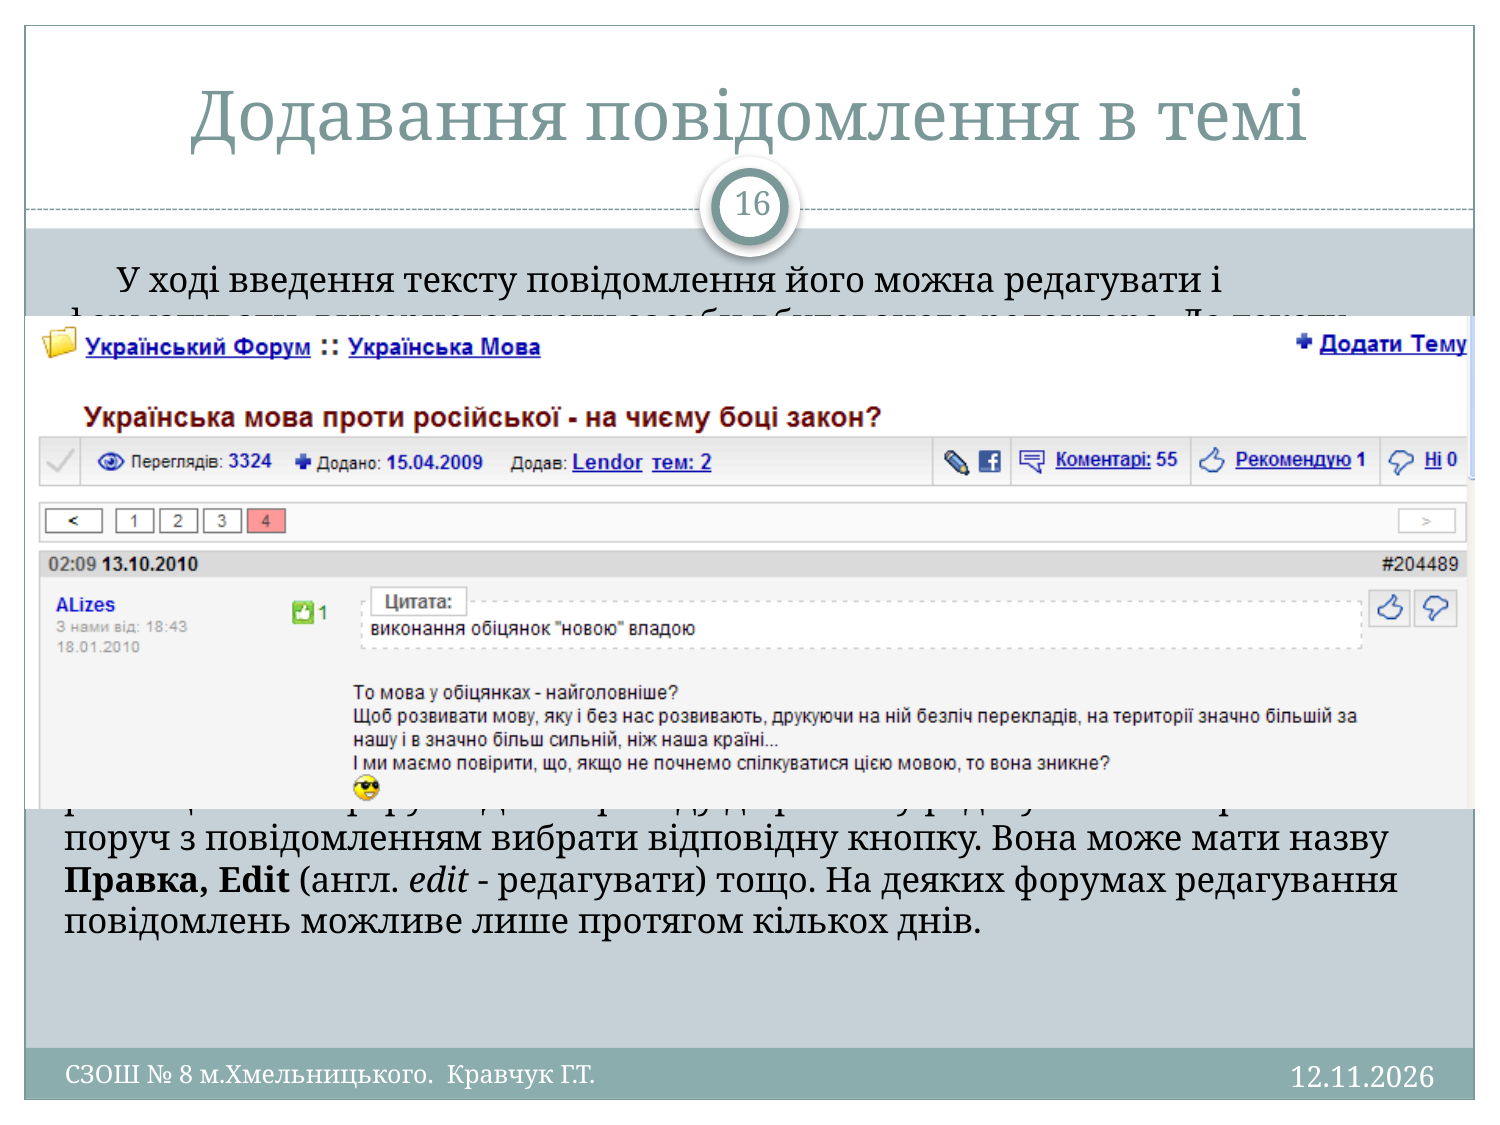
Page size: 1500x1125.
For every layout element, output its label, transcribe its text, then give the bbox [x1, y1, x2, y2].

slide_number 16 [715, 168, 791, 241]
picture [25, 316, 1475, 809]
footer СЗОШ № 8 м.Хмельницького. Кравчук Г.Т. [50, 1051, 638, 1112]
title Додавання повідомлення в темі [49, 37, 1450, 162]
list У ході введення тексту повідомлення його можна редагувати і форматувати, використовуючи засоби вбудованого редактора. До тексту можна додавати смайлики, вибираючи їх із колекції. У ході обговорення теми можна цитувати повністю або частково повідомлення інших користувачів. Для цього слід виділити фрагмент тексту для цитування та вибрати кнопку поруч з текстом повідомлення, призначену для введення цитати, наприклад, Цитата, Quote (англ. quote - цитата) тощо. При цьому цитата буде вставлена в поле для введення тексту повідомлення разом з логіном користувача, на повідомлення якого дається відповідь. Якщо фрагмент тексту не виділяти, то до цитати повністю потрапить повідомлення, поруч з яким була вибрана вказана кнопка. Свої повідомлення в темі користувач може редагувати й після їхнього розміщення на форумі. Для переходу до режиму редагування потрібно поруч з повідомленням вибрати відповідну кнопку. Вона може мати назву Правка, Edit (англ. edit - редагувати) тощо. На деяких форумах редагування повідомлень можливе лише протягом кількох днів. [49, 818, 1445, 1001]
list У ході введення тексту повідомлення його можна редагувати і форматувати, використовуючи засоби вбудованого редактора. До тексту можна додавати смайлики, вибираючи їх із колекції. У ході обговорення теми можна цитувати повністю або частково повідомлення інших користувачів. Для цього слід виділити фрагмент тексту для цитування та вибрати кнопку поруч з текстом повідомлення, призначену для введення цитати, наприклад, Цитата, Quote (англ. quote - цитата) тощо. При цьому цитата буде вставлена в поле для введення тексту повідомлення разом з логіном користувача, на повідомлення якого дається відповідь. Якщо фрагмент тексту не виділяти, то до цитати повністю потрапить повідомлення, поруч з яким була вибрана вказана кнопка. Свої повідомлення в темі користувач може редагувати й після їхнього розміщення на форумі. Для переходу до режиму редагування потрібно поруч з повідомленням вибрати відповідну кнопку. Вона може мати назву Правка, Edit (англ. edit - редагувати) тощо. На деяких форумах редагування повідомлень можливе лише протягом кількох днів. [49, 250, 1445, 313]
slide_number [950, 1050, 1450, 1111]
